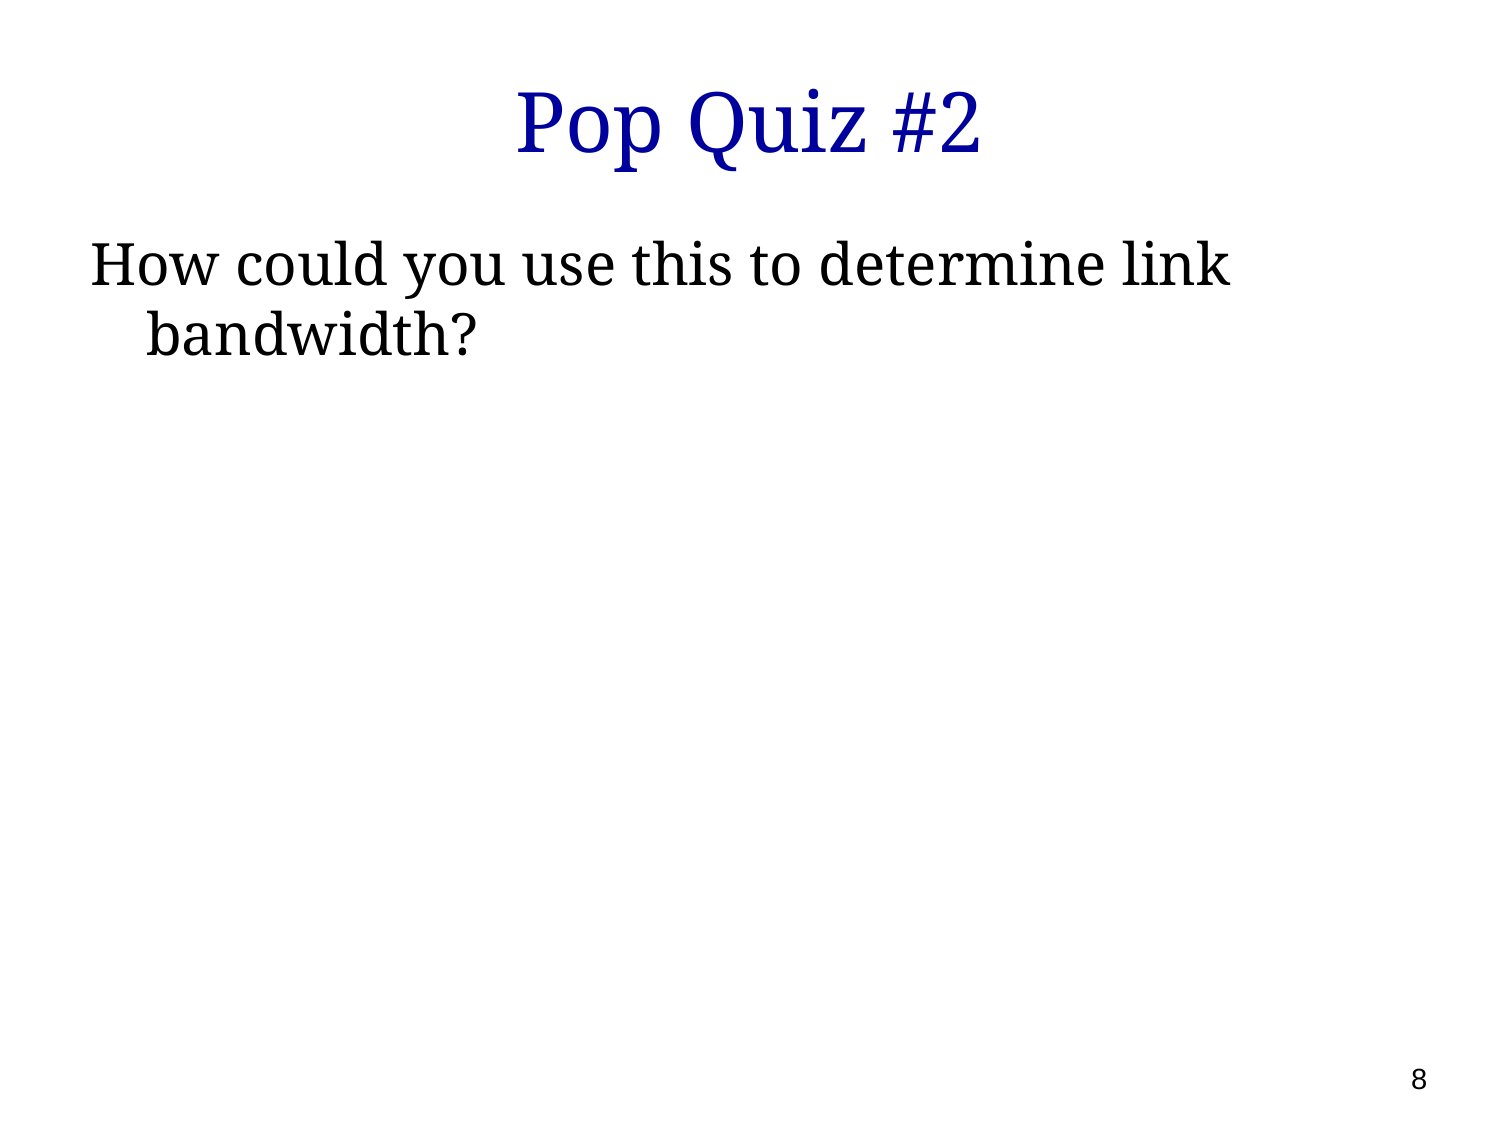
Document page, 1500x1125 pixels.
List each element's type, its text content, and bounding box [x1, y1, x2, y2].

list How could you use this to determine link bandwidth? [74, 219, 1426, 963]
slide_number 8 [1092, 1024, 1443, 1103]
title Pop Quiz #2 [74, 47, 1426, 191]
